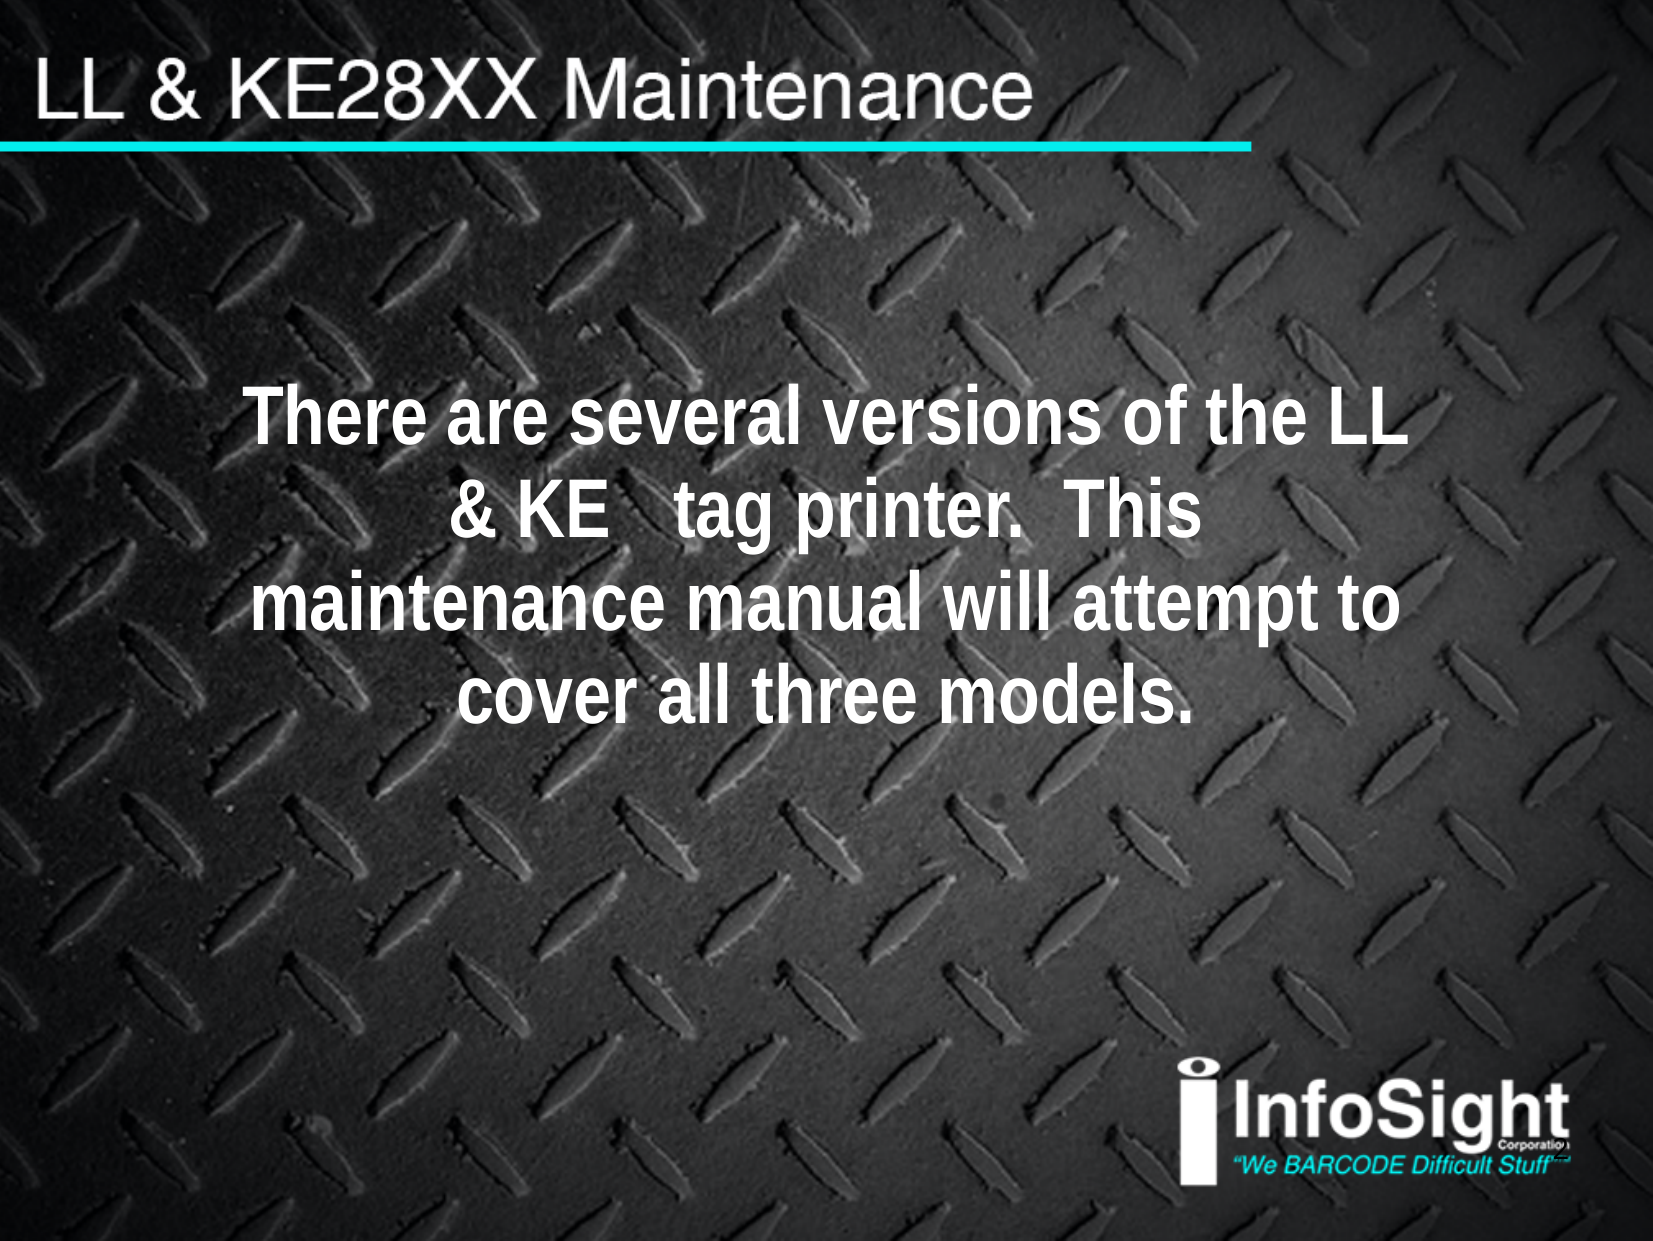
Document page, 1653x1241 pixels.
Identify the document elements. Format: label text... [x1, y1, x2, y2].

slide_number 2 [1185, 1130, 1570, 1215]
picture [0, 0, 1653, 1241]
text_box There are several versions of the LL & KE tag printer. This maintenance manual will attempt to cover all three models. [226, 357, 1427, 709]
